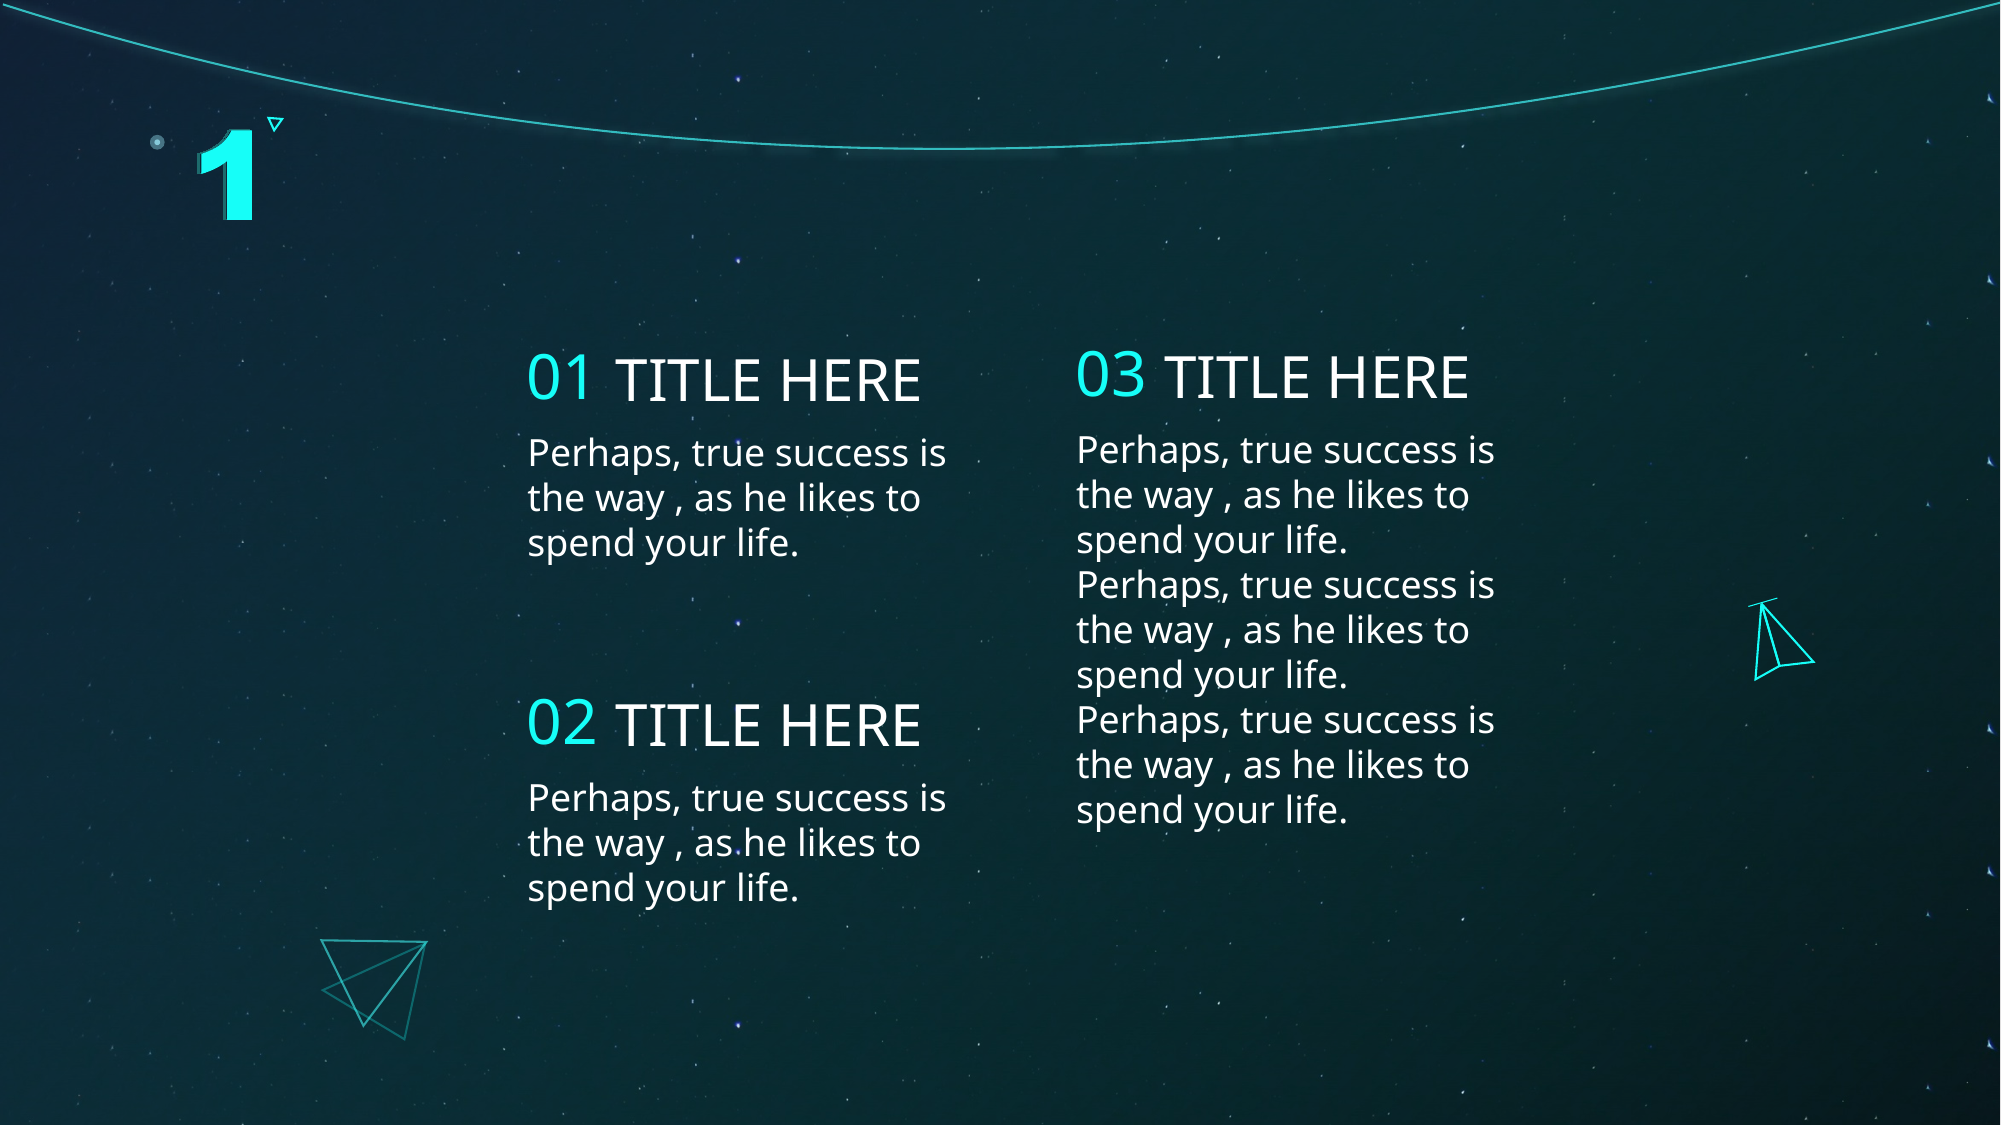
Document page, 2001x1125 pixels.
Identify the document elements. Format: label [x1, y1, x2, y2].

text_box [320, 941, 427, 1041]
text_box [266, 116, 285, 133]
text_box [197, 129, 252, 220]
text_box [1049, 326, 1592, 889]
text_box [355, 1012, 370, 1028]
text_box [7, 6, 2000, 156]
text_box [1745, 597, 1815, 677]
text_box [501, 329, 1043, 919]
text_box [0, 0, 2000, 1125]
text_box [153, 138, 162, 147]
text_box [2, 1, 2000, 150]
text_box [319, 939, 429, 981]
